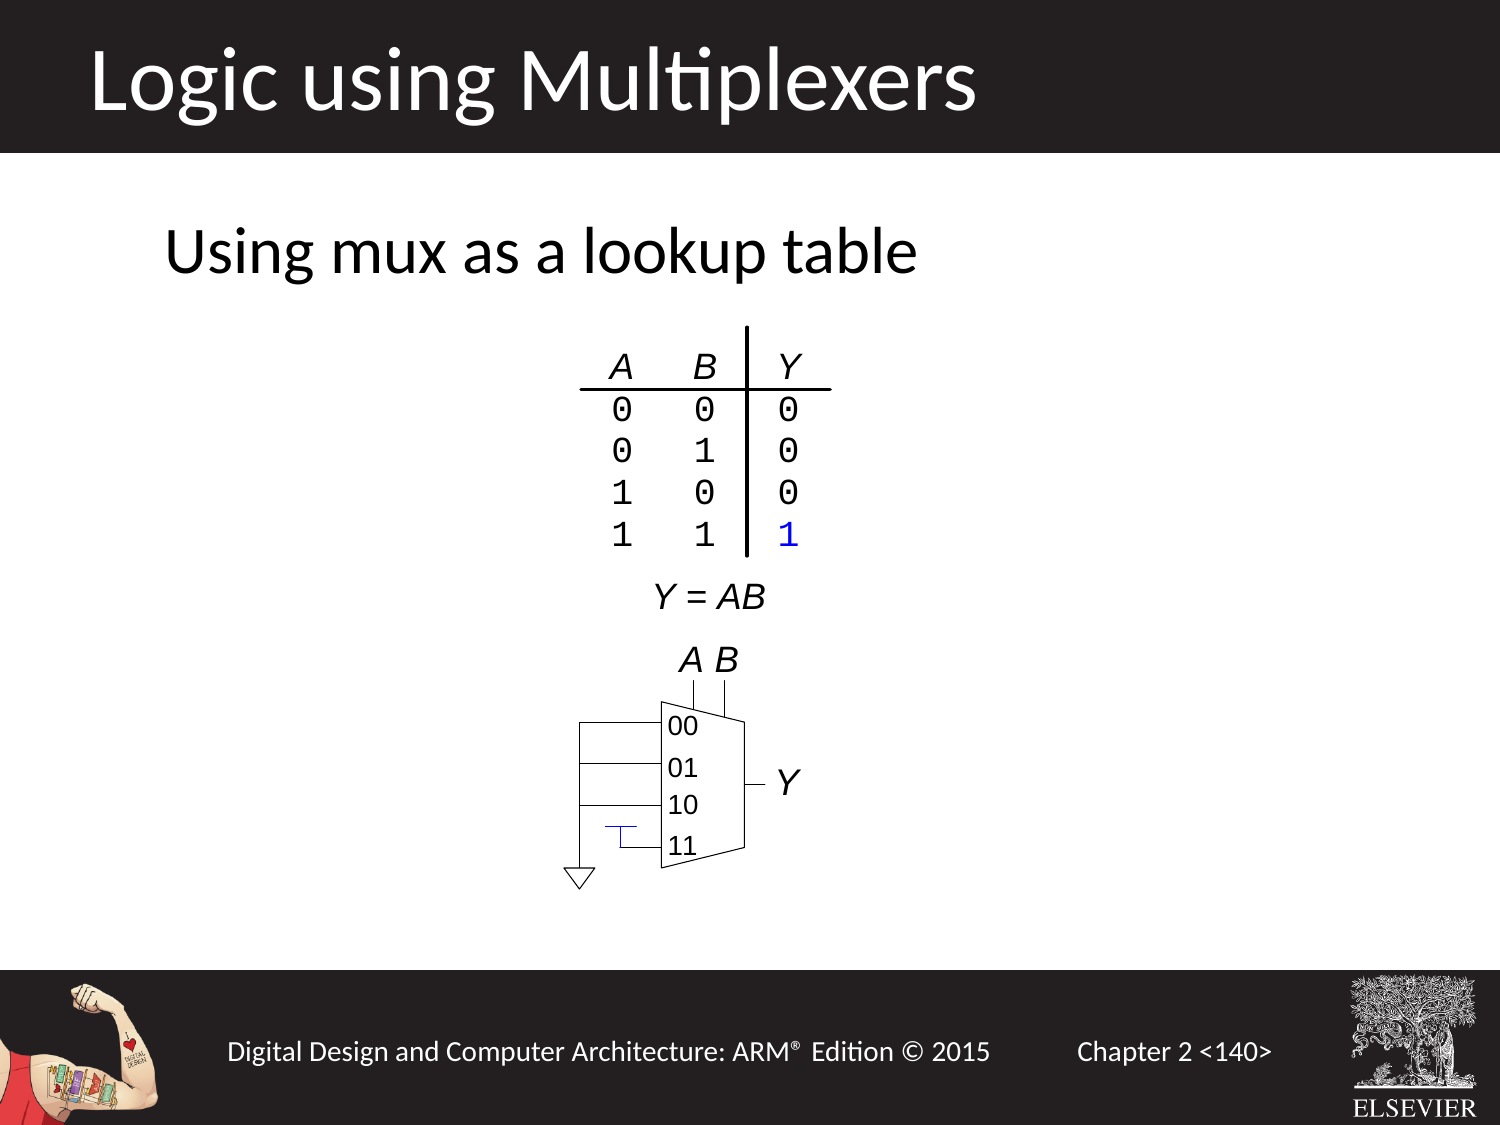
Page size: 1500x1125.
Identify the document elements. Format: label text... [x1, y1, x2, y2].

picture [1350, 974, 1477, 1117]
picture [0, 979, 163, 1125]
text_box Using mux as a lookup table [149, 199, 1413, 1013]
text_box Logic using Multiplexers [75, 11, 1375, 136]
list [556, 318, 838, 895]
